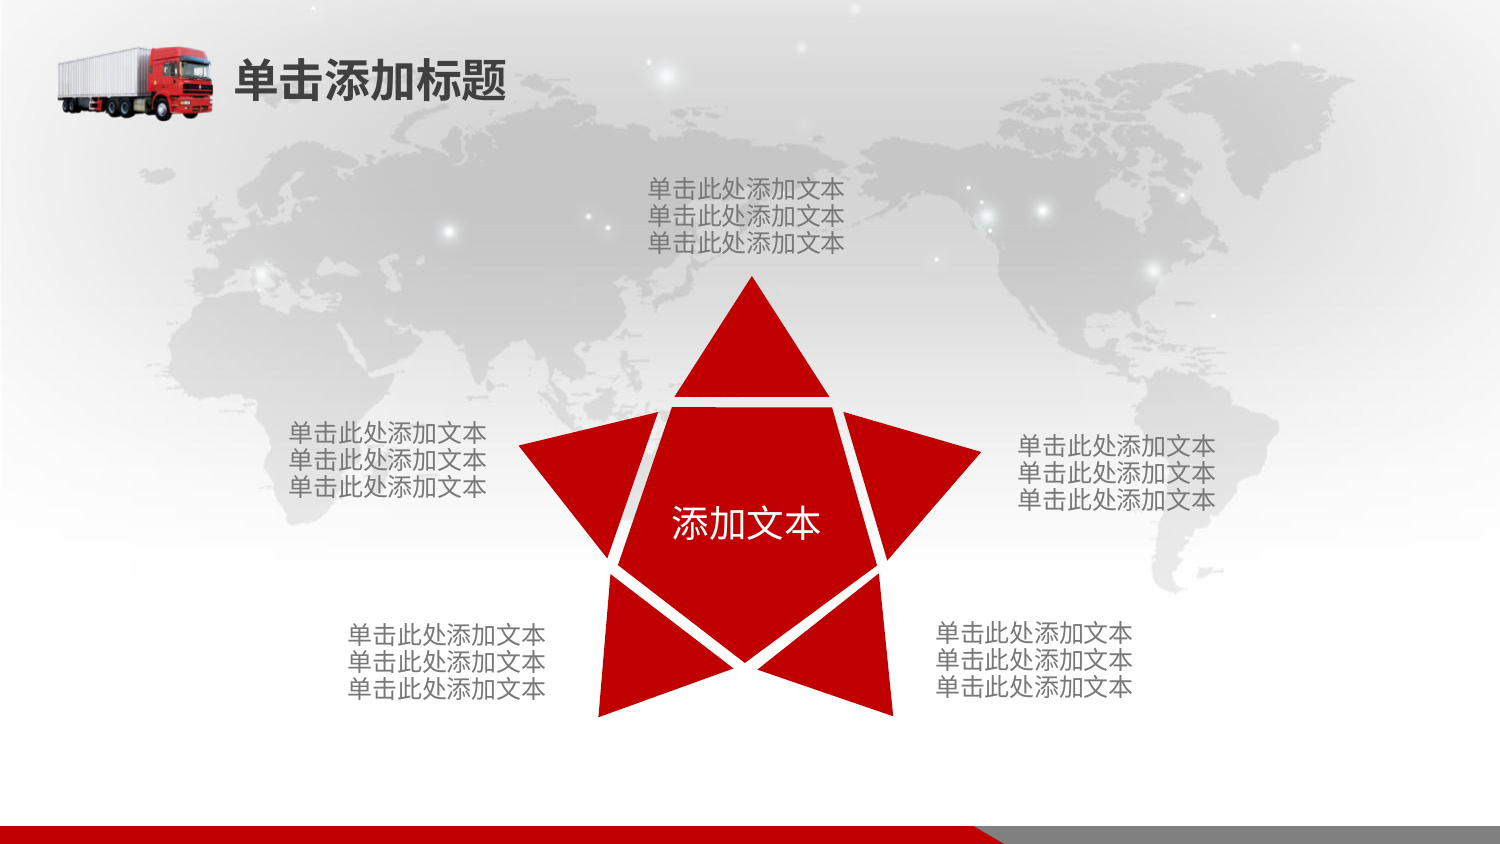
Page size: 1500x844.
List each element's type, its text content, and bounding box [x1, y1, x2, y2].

text_box [889, 423, 984, 562]
text_box 单击此处添加文本 单击此处添加文本 单击此处添加文本 [1003, 427, 1270, 523]
title 单击添加标题 [218, 44, 916, 115]
text_box 单击此处添加文本 单击此处添加文本 单击此处添加文本 [230, 413, 502, 510]
text_box [676, 273, 827, 389]
text_box 单击此处添加文本 单击此处添加文本 单击此处添加文本 [606, 169, 887, 265]
text_box [596, 572, 736, 720]
text_box 单击此处添加文本 单击此处添加文本 单击此处添加文本 [289, 616, 561, 712]
picture [0, 0, 1500, 607]
text_box [516, 416, 632, 561]
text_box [638, 390, 884, 661]
text_box 单击此处添加文本 单击此处添加文本 单击此处添加文本 [920, 613, 1199, 710]
text_box [755, 653, 896, 719]
